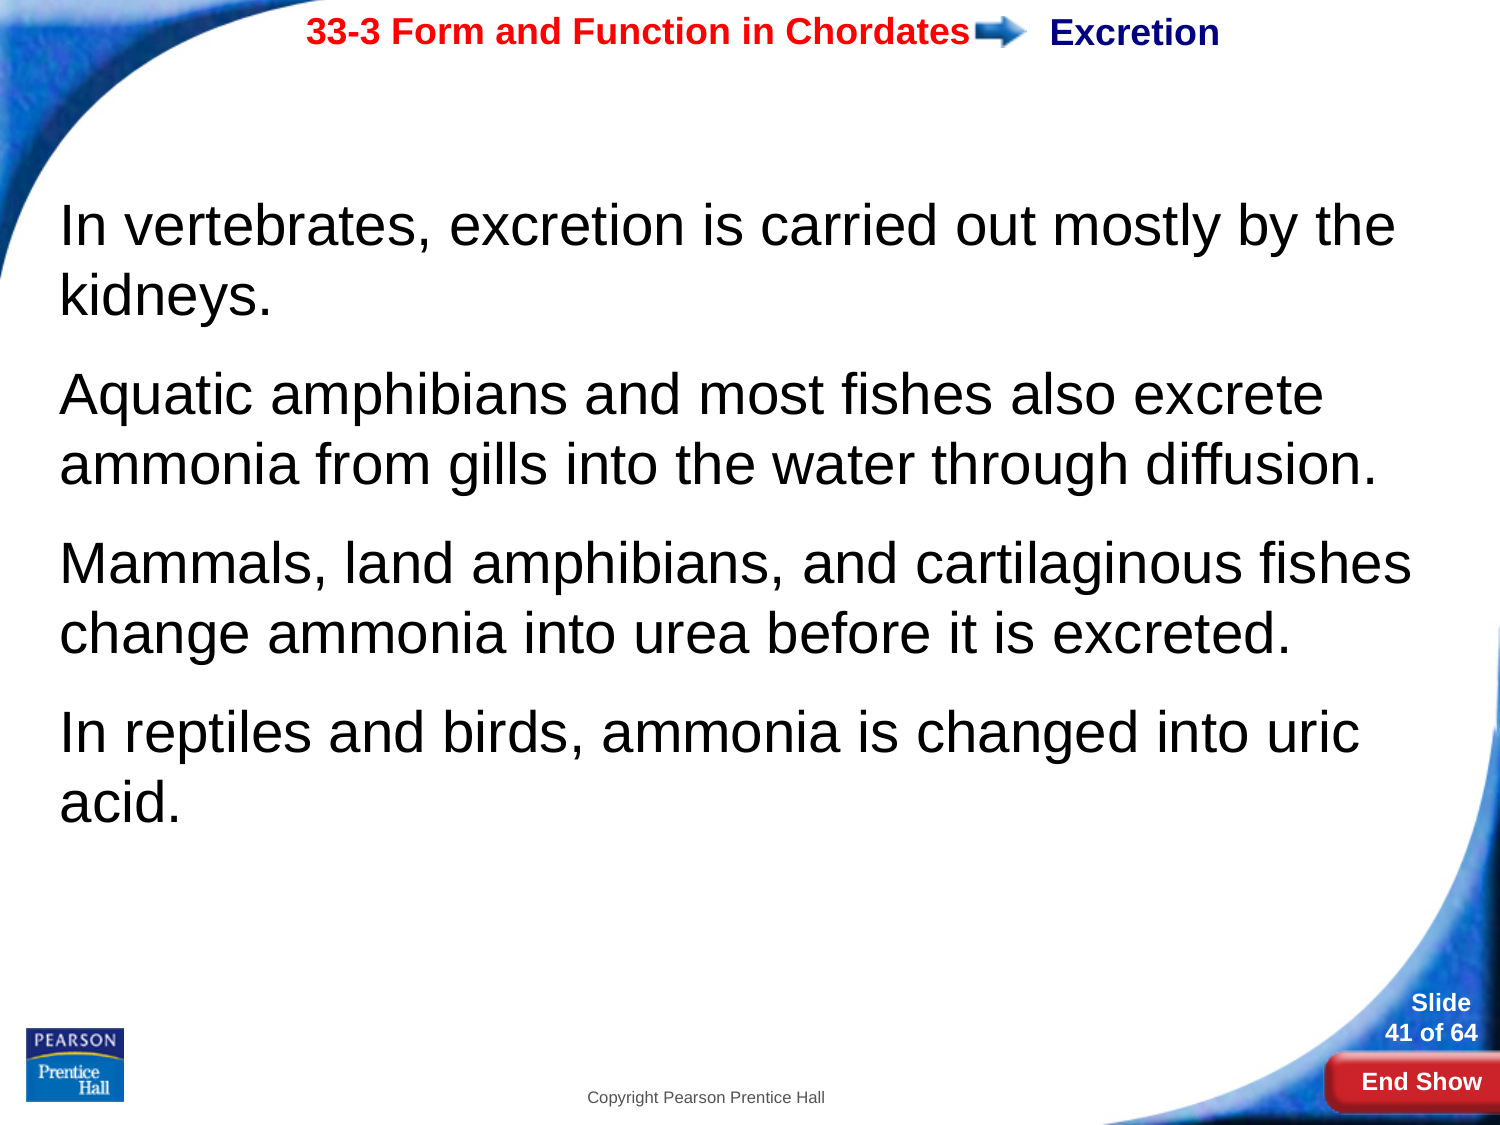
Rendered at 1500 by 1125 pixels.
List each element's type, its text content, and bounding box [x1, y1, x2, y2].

title Excretion [1034, 0, 1500, 76]
list In vertebrates, excretion is carried out mostly by the kidneys. Aquatic amphibians and most fishes also excrete ammonia from gills into the water through diffusion. Mammals, land amphibians, and cartilaginous fishes change ammonia into urea before it is excreted. In reptiles and birds, ammonia is changed into uric acid. [44, 179, 1463, 976]
picture [0, 0, 1500, 1125]
footer Copyright Pearson Prentice Hall [468, 1078, 945, 1105]
